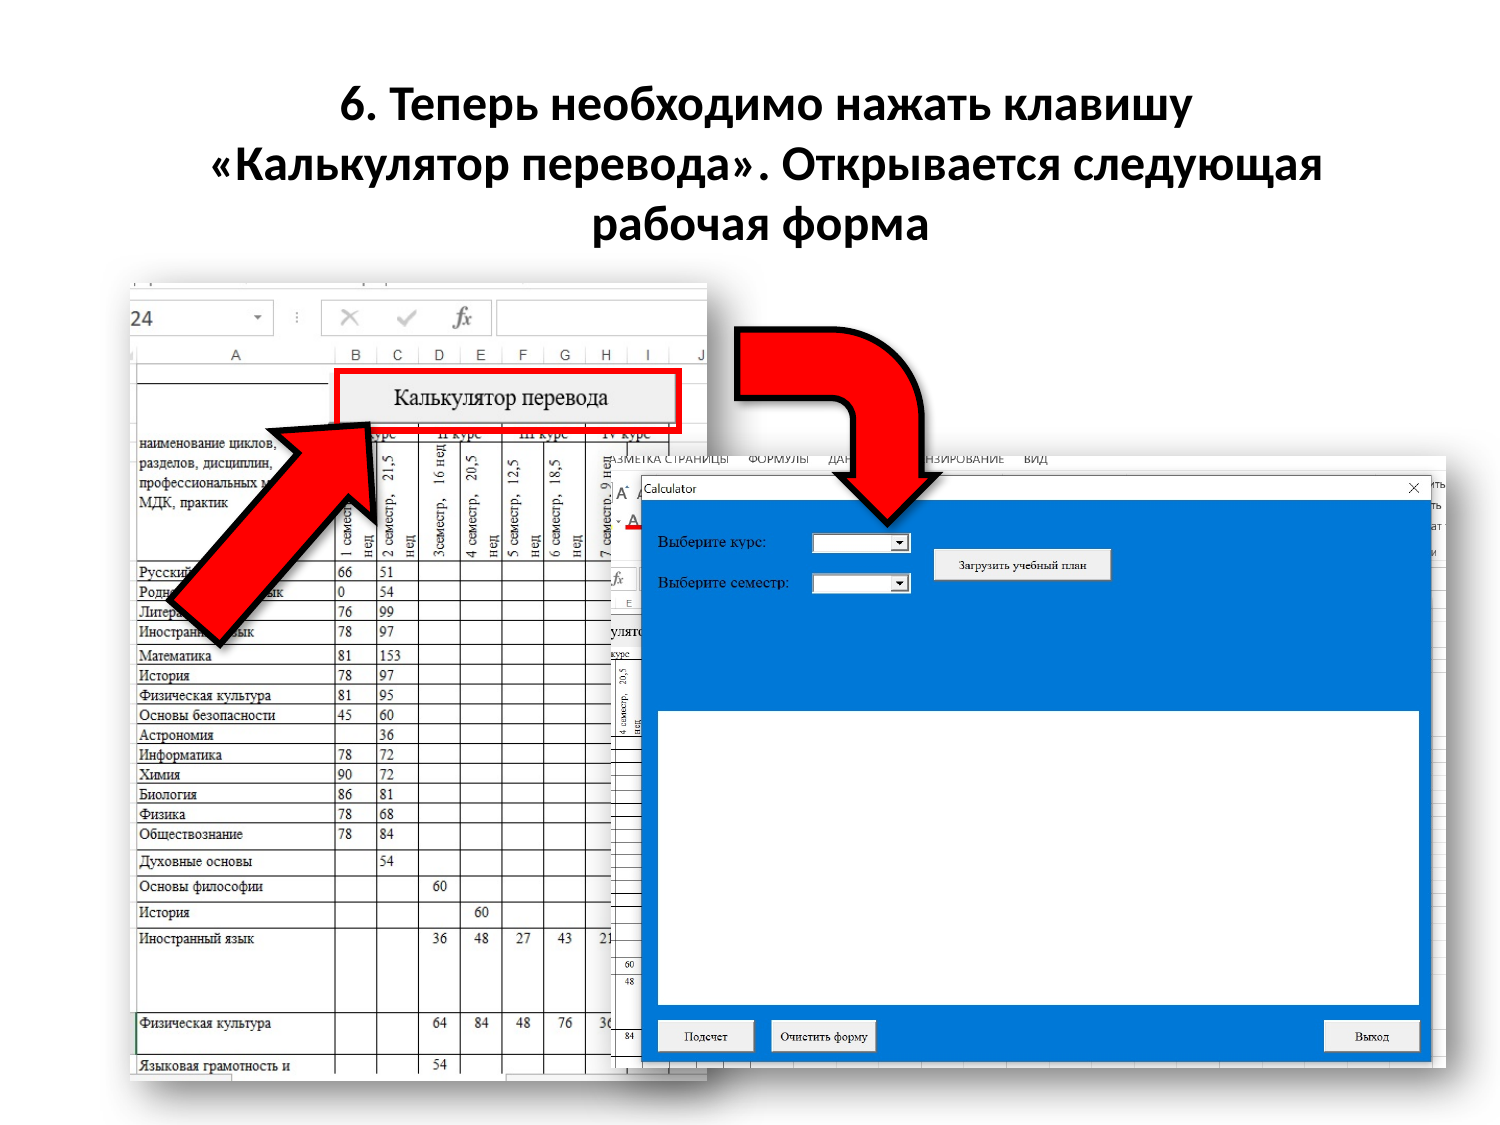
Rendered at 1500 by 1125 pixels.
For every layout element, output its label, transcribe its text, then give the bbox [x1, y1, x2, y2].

text_box 6. Теперь необходимо нажать клавишу «Калькулятор перевода». Открывается следующая рабочая форма [173, 63, 1360, 258]
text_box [129, 283, 706, 1081]
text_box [611, 329, 1446, 1068]
